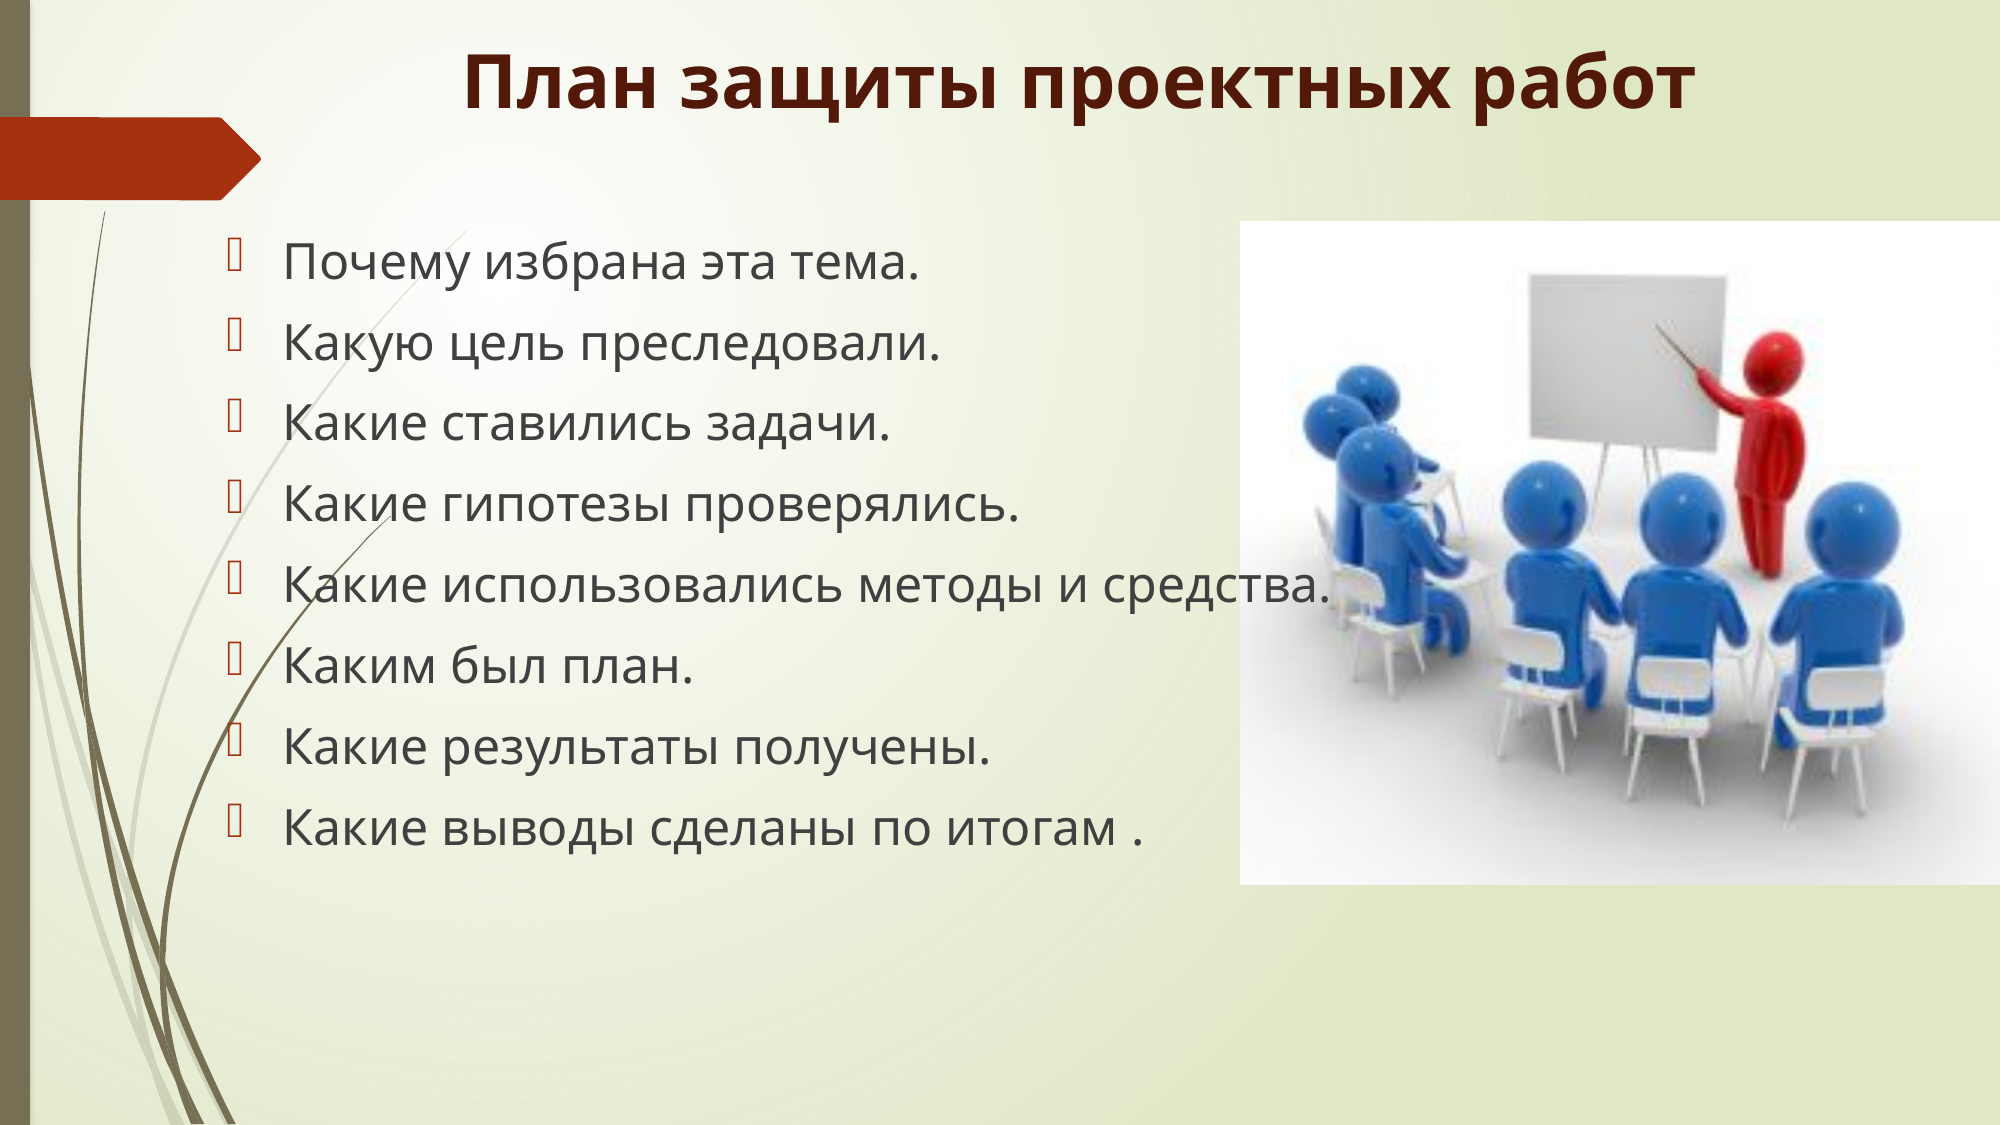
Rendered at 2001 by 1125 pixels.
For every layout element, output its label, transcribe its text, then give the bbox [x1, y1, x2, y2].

picture [1239, 221, 2000, 885]
title План защиты проектных работ [358, 26, 1821, 221]
list Почему избрана эта тема. Какую цель преследовали. Какие ставились задачи. Какие гипотезы проверялись. Какие использовались методы и средства. Каким был план. Какие результаты получены. Какие выводы сделаны по итогам . [211, 221, 1808, 1029]
